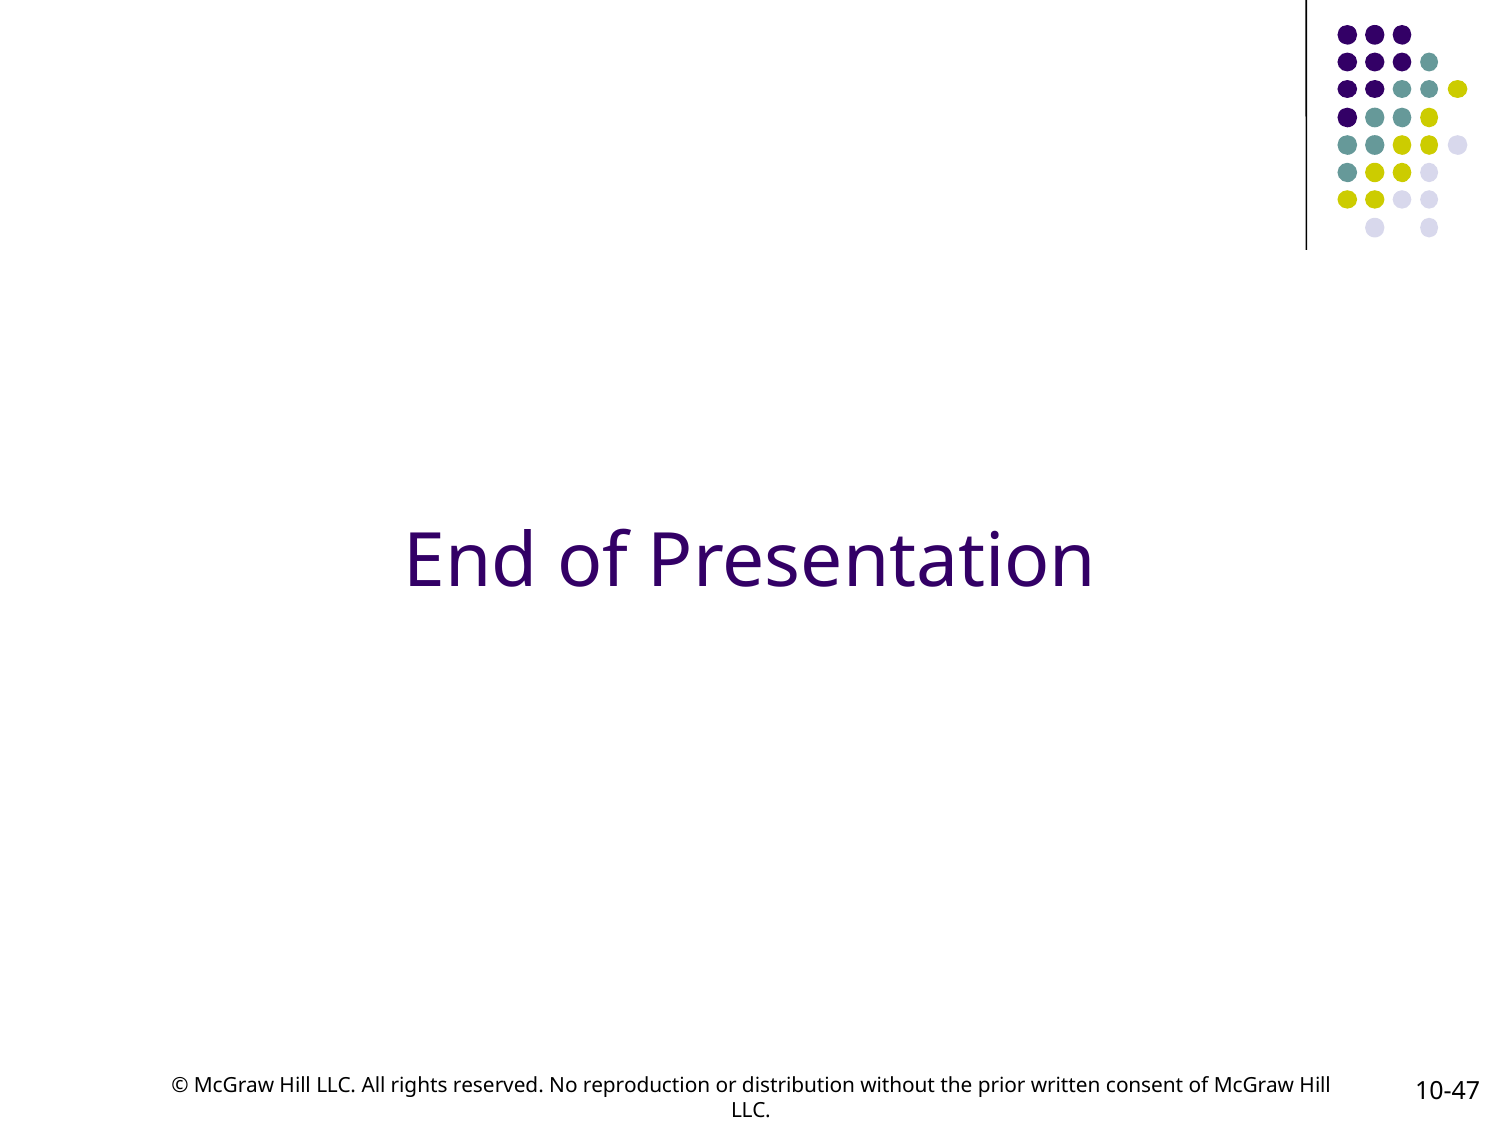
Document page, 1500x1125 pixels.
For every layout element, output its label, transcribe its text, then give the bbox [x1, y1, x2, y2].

slide_number 10-47 [1345, 1061, 1496, 1122]
title End of Presentation [128, 450, 1372, 675]
